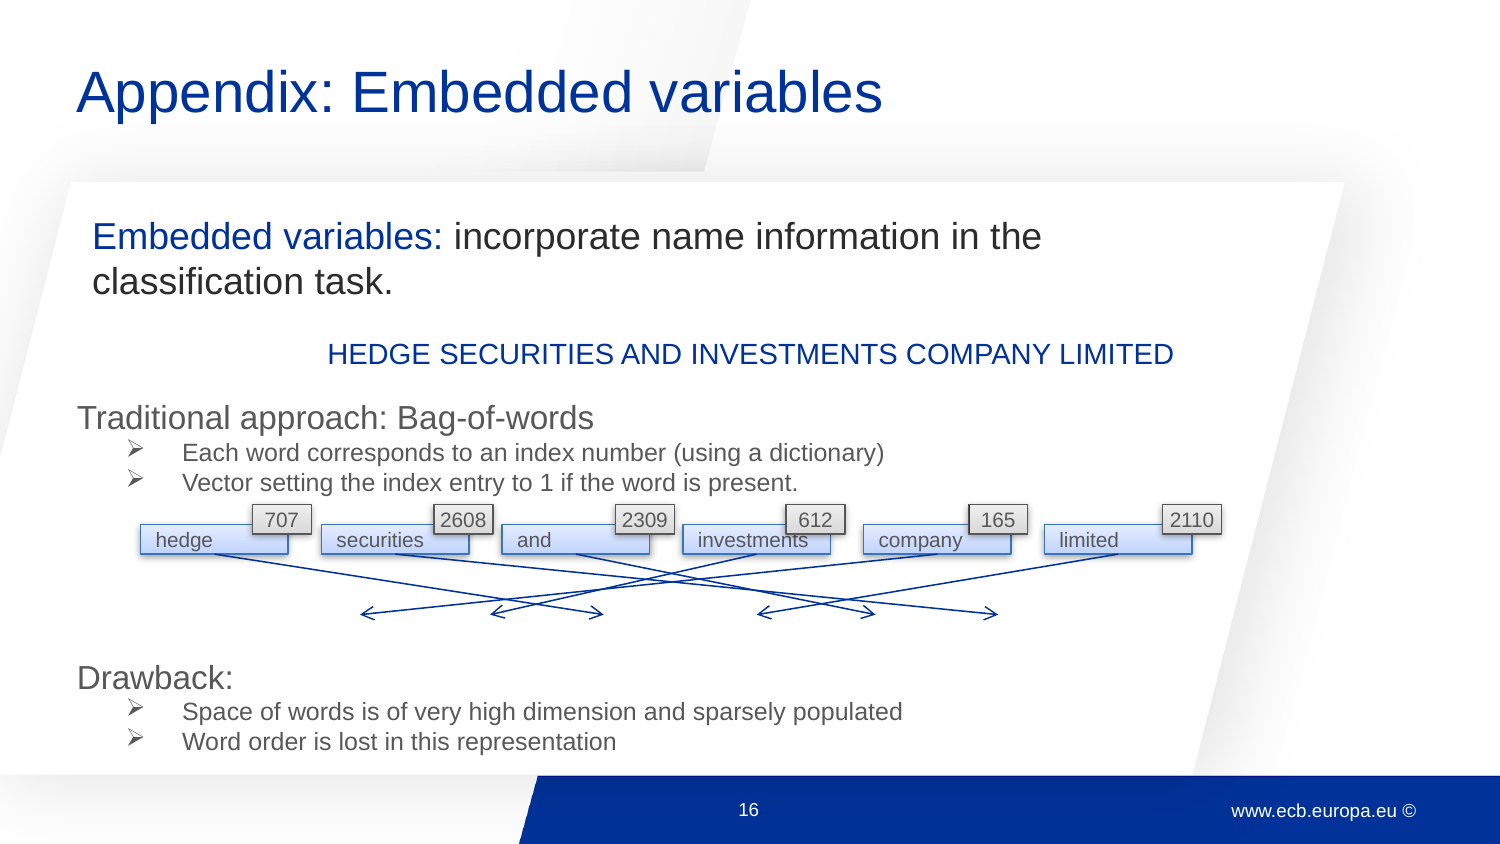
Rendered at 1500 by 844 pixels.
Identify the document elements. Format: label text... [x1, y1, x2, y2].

title Appendix: Embedded variables [76, 67, 1455, 172]
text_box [140, 504, 1222, 615]
slide_number 16 [714, 796, 783, 820]
text_box Embedded variables: incorporate name information in the classification task. [77, 204, 1244, 310]
text_box HEDGE SECURITIES AND INVESTMENTS COMPANY LIMITED [43, 327, 1459, 378]
picture [0, 0, 1500, 844]
